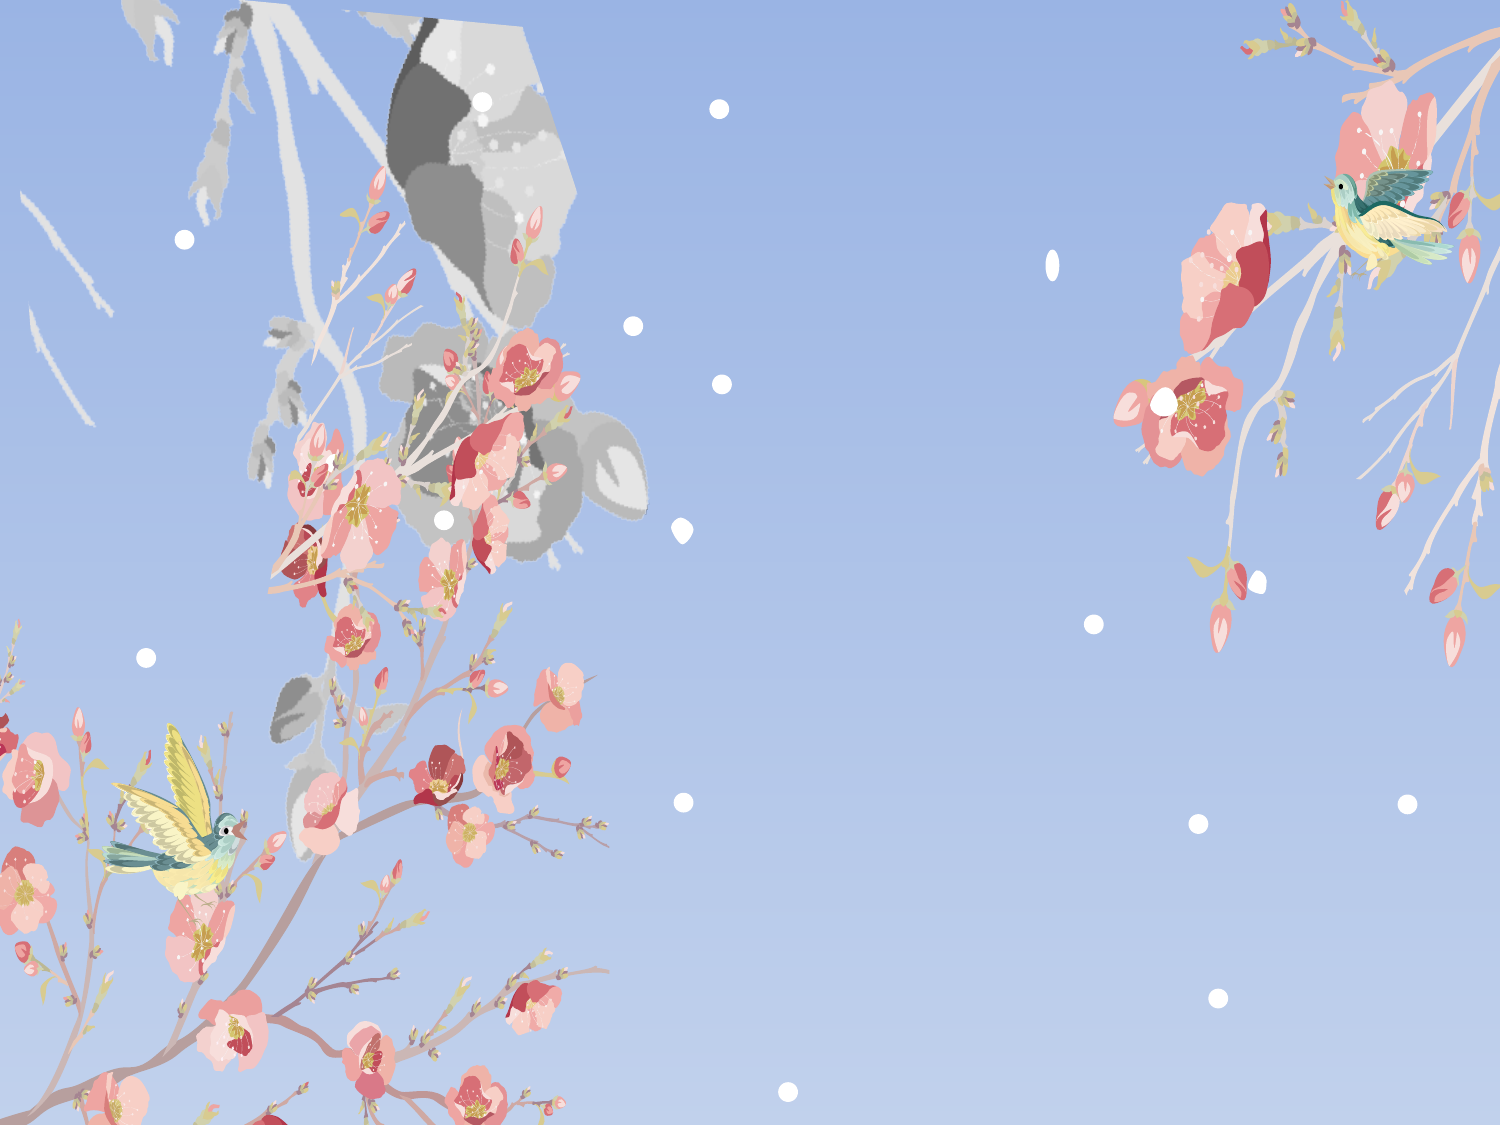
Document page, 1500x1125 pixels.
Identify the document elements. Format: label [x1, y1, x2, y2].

text_box [1043, 247, 1062, 284]
text_box [671, 790, 696, 815]
picture [0, 0, 627, 1125]
text_box [668, 515, 696, 547]
text_box [709, 372, 734, 397]
text_box [776, 1080, 801, 1105]
text_box [1206, 986, 1231, 1011]
text_box [1186, 812, 1211, 836]
text_box [1395, 792, 1420, 817]
picture [1112, 0, 1500, 668]
text_box [631, 314, 646, 339]
text_box [1081, 612, 1106, 637]
text_box [707, 97, 732, 122]
